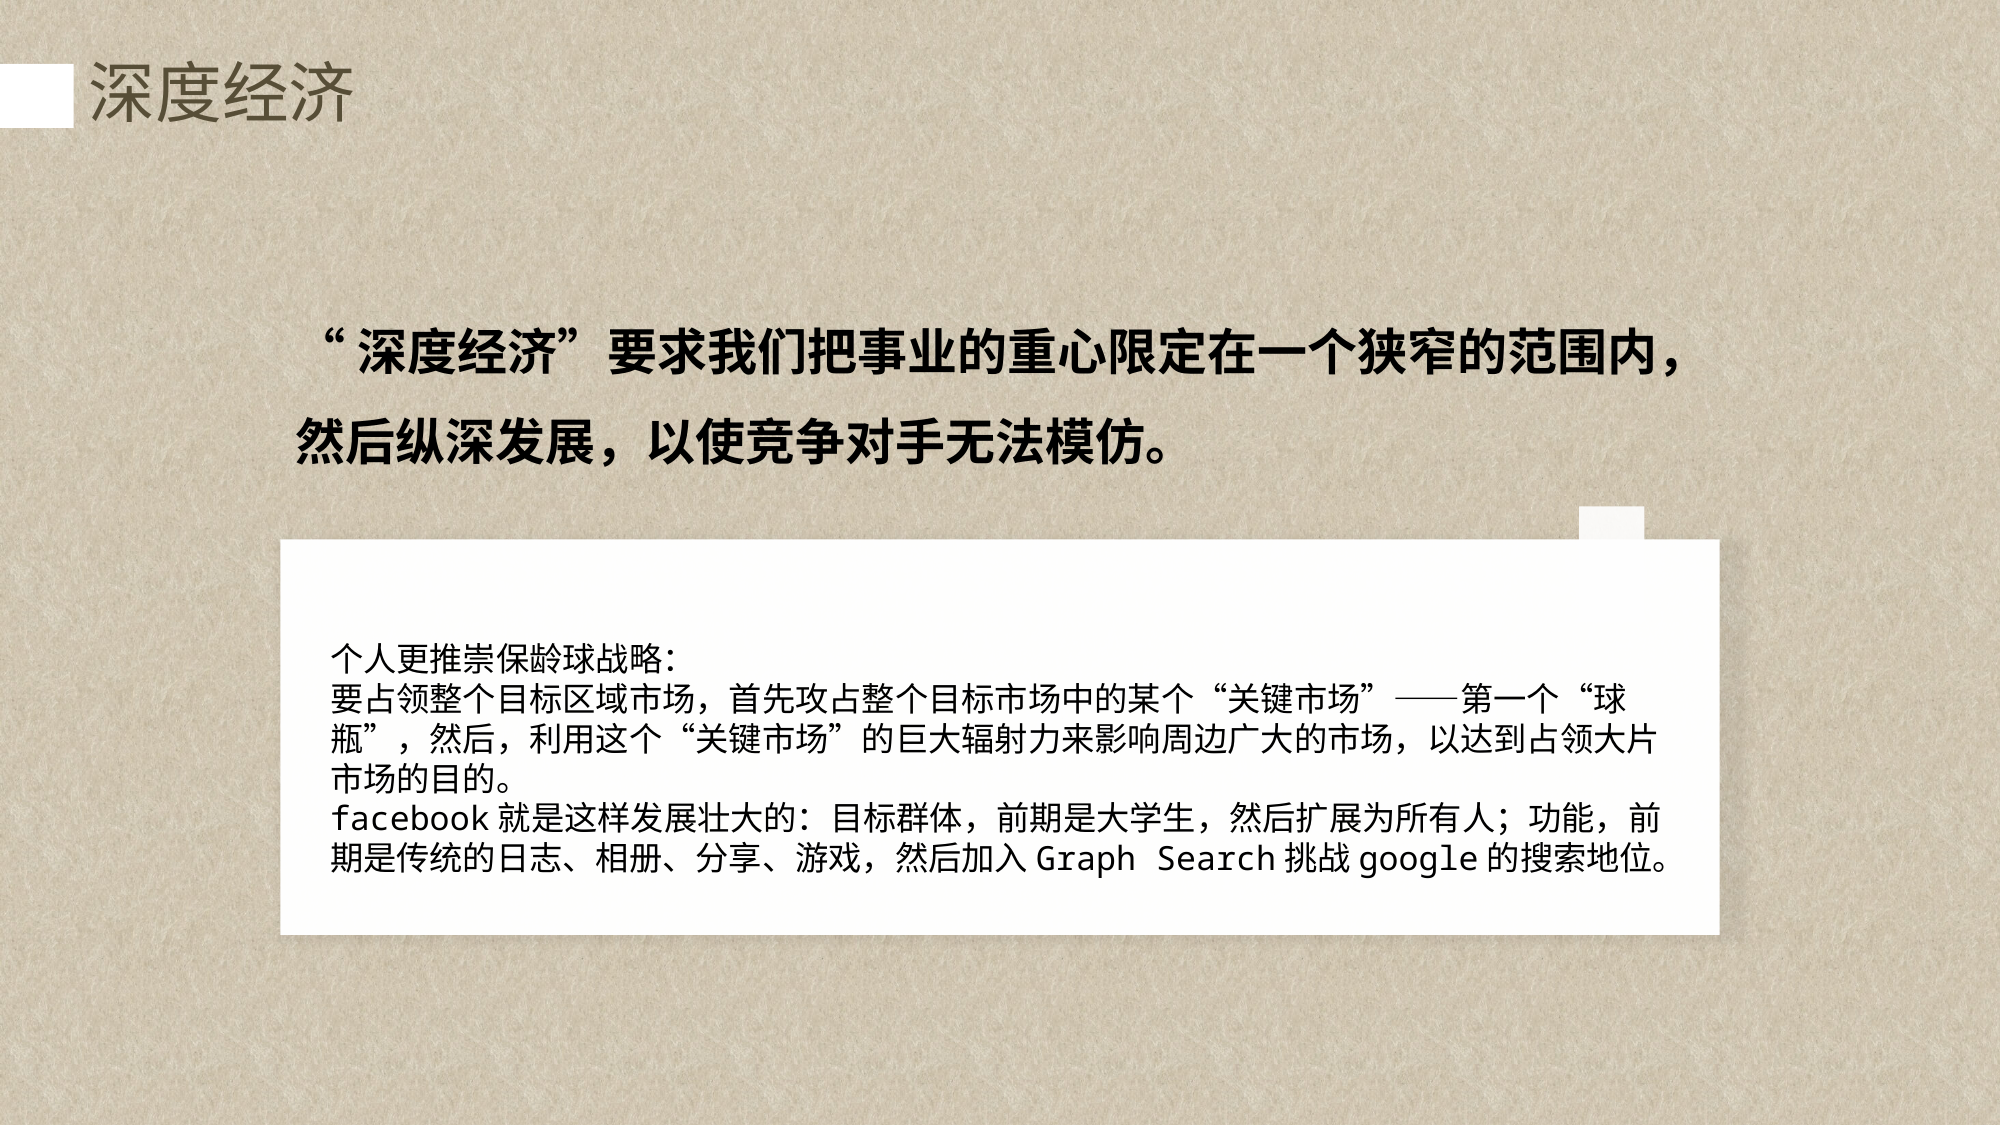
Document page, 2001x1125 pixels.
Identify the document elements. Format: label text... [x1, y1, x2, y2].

text_box “深度经济”要求我们把事业的重心限定在一个狭窄的范围内，然后纵深发展，以使竞争对手无法模仿。 [280, 283, 630, 478]
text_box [630, 91, 1370, 506]
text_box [280, 506, 1720, 935]
picture [0, 0, 2000, 1125]
text_box “深度经济”要求我们把事业的重心限定在一个狭窄的范围内，然后纵深发展，以使竞争对手无法模仿。 [1370, 283, 1720, 478]
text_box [0, 43, 1102, 139]
